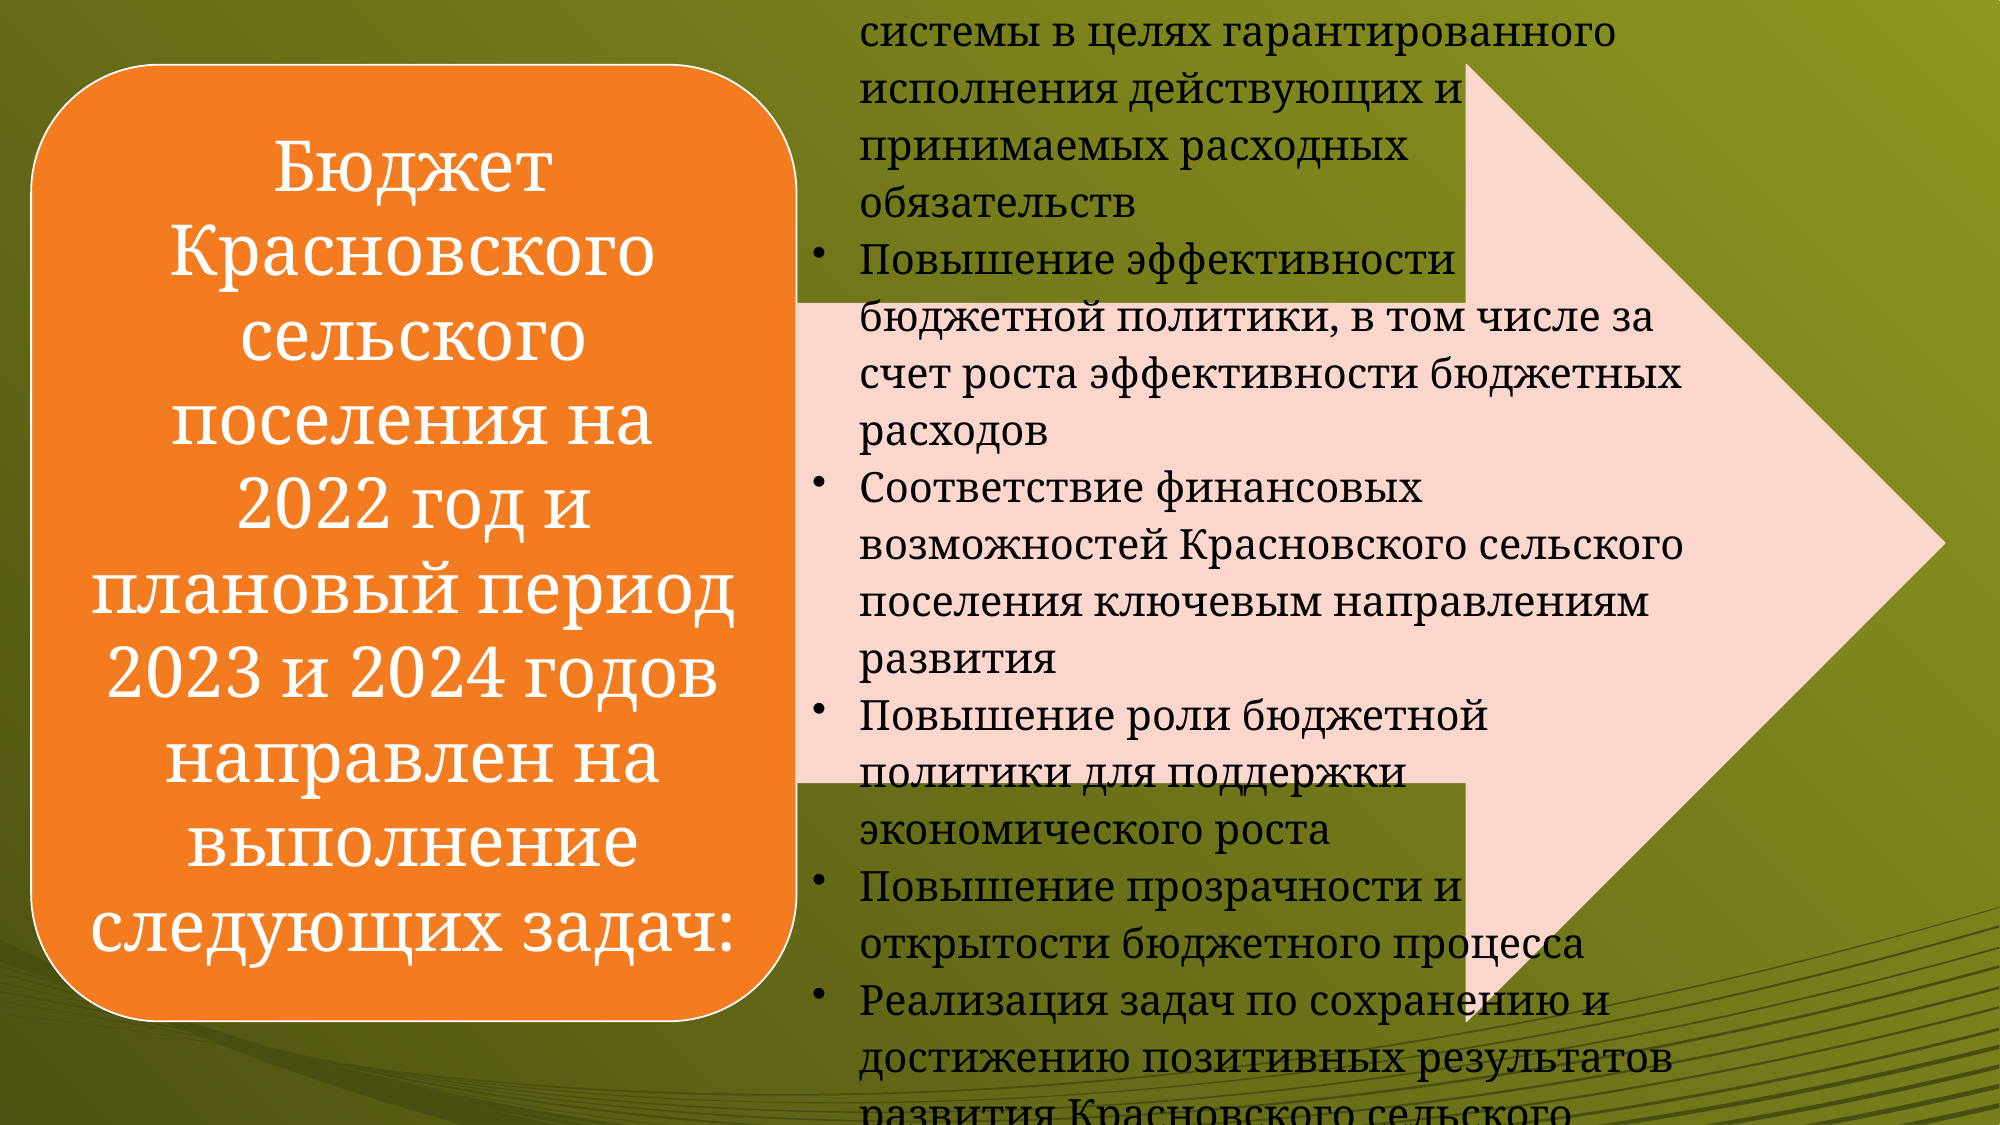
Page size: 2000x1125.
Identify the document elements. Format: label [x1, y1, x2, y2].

list [30, 64, 1945, 1022]
